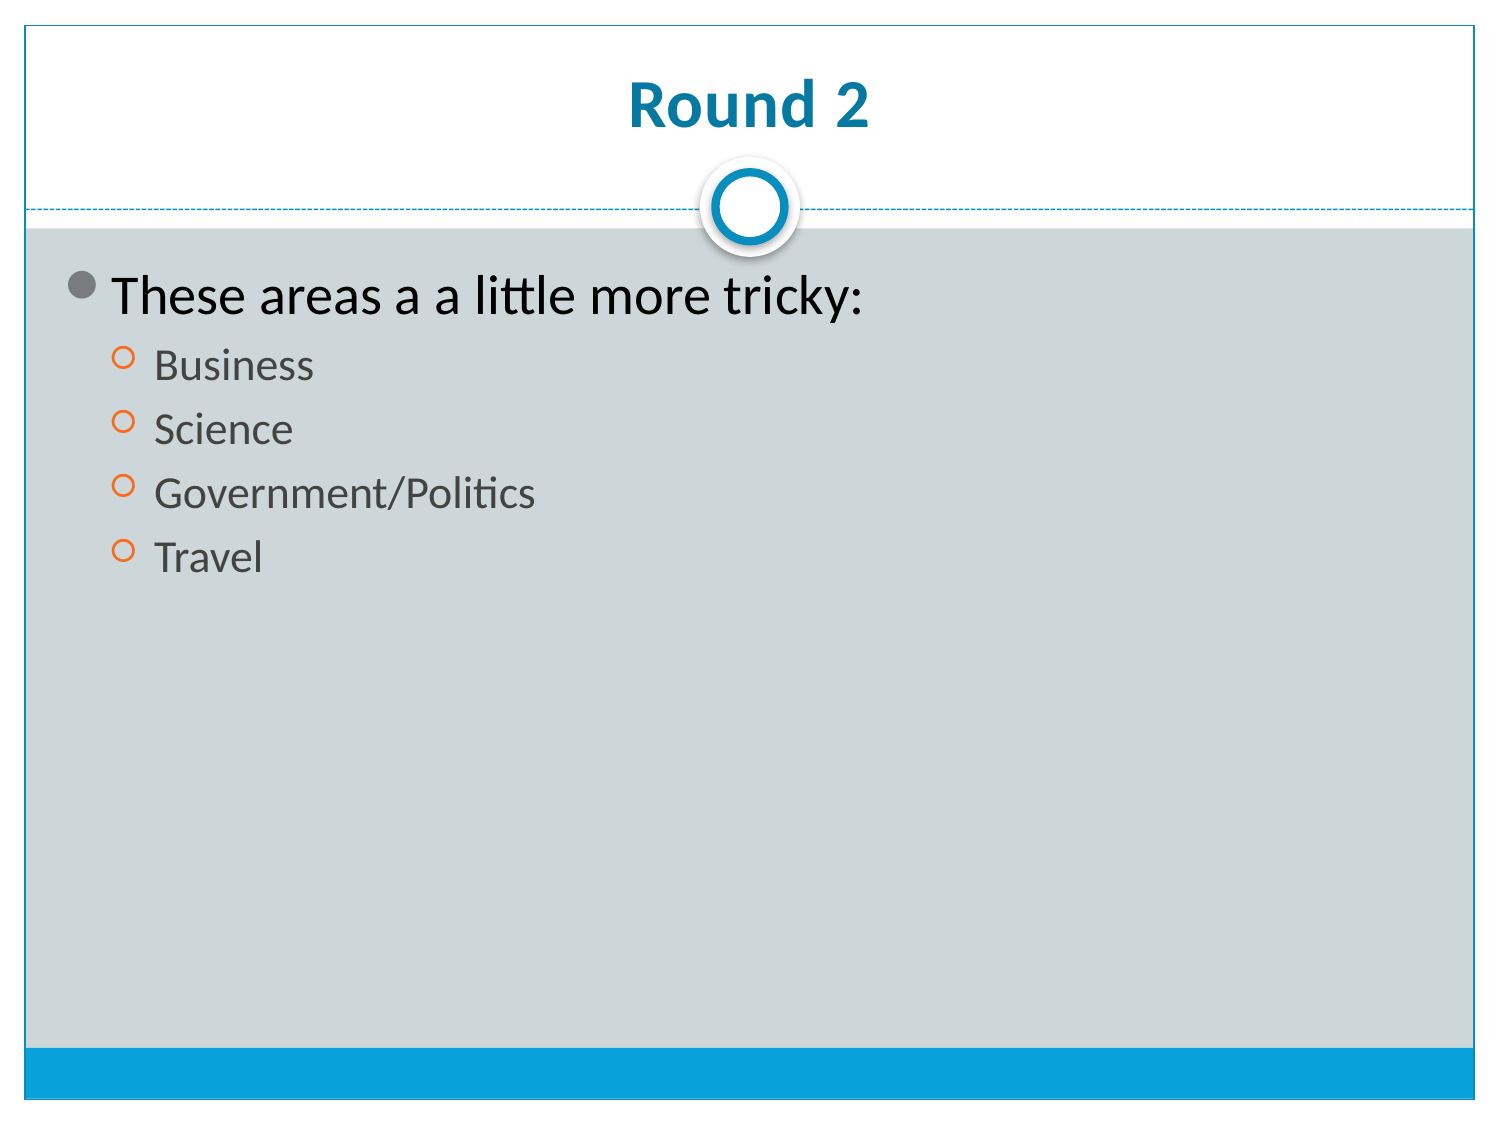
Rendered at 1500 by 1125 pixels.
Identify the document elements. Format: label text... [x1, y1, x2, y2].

list These areas a a little more tricky: Business Science Government/Politics Travel [49, 250, 1445, 1001]
title Round 2 [49, 37, 1450, 162]
